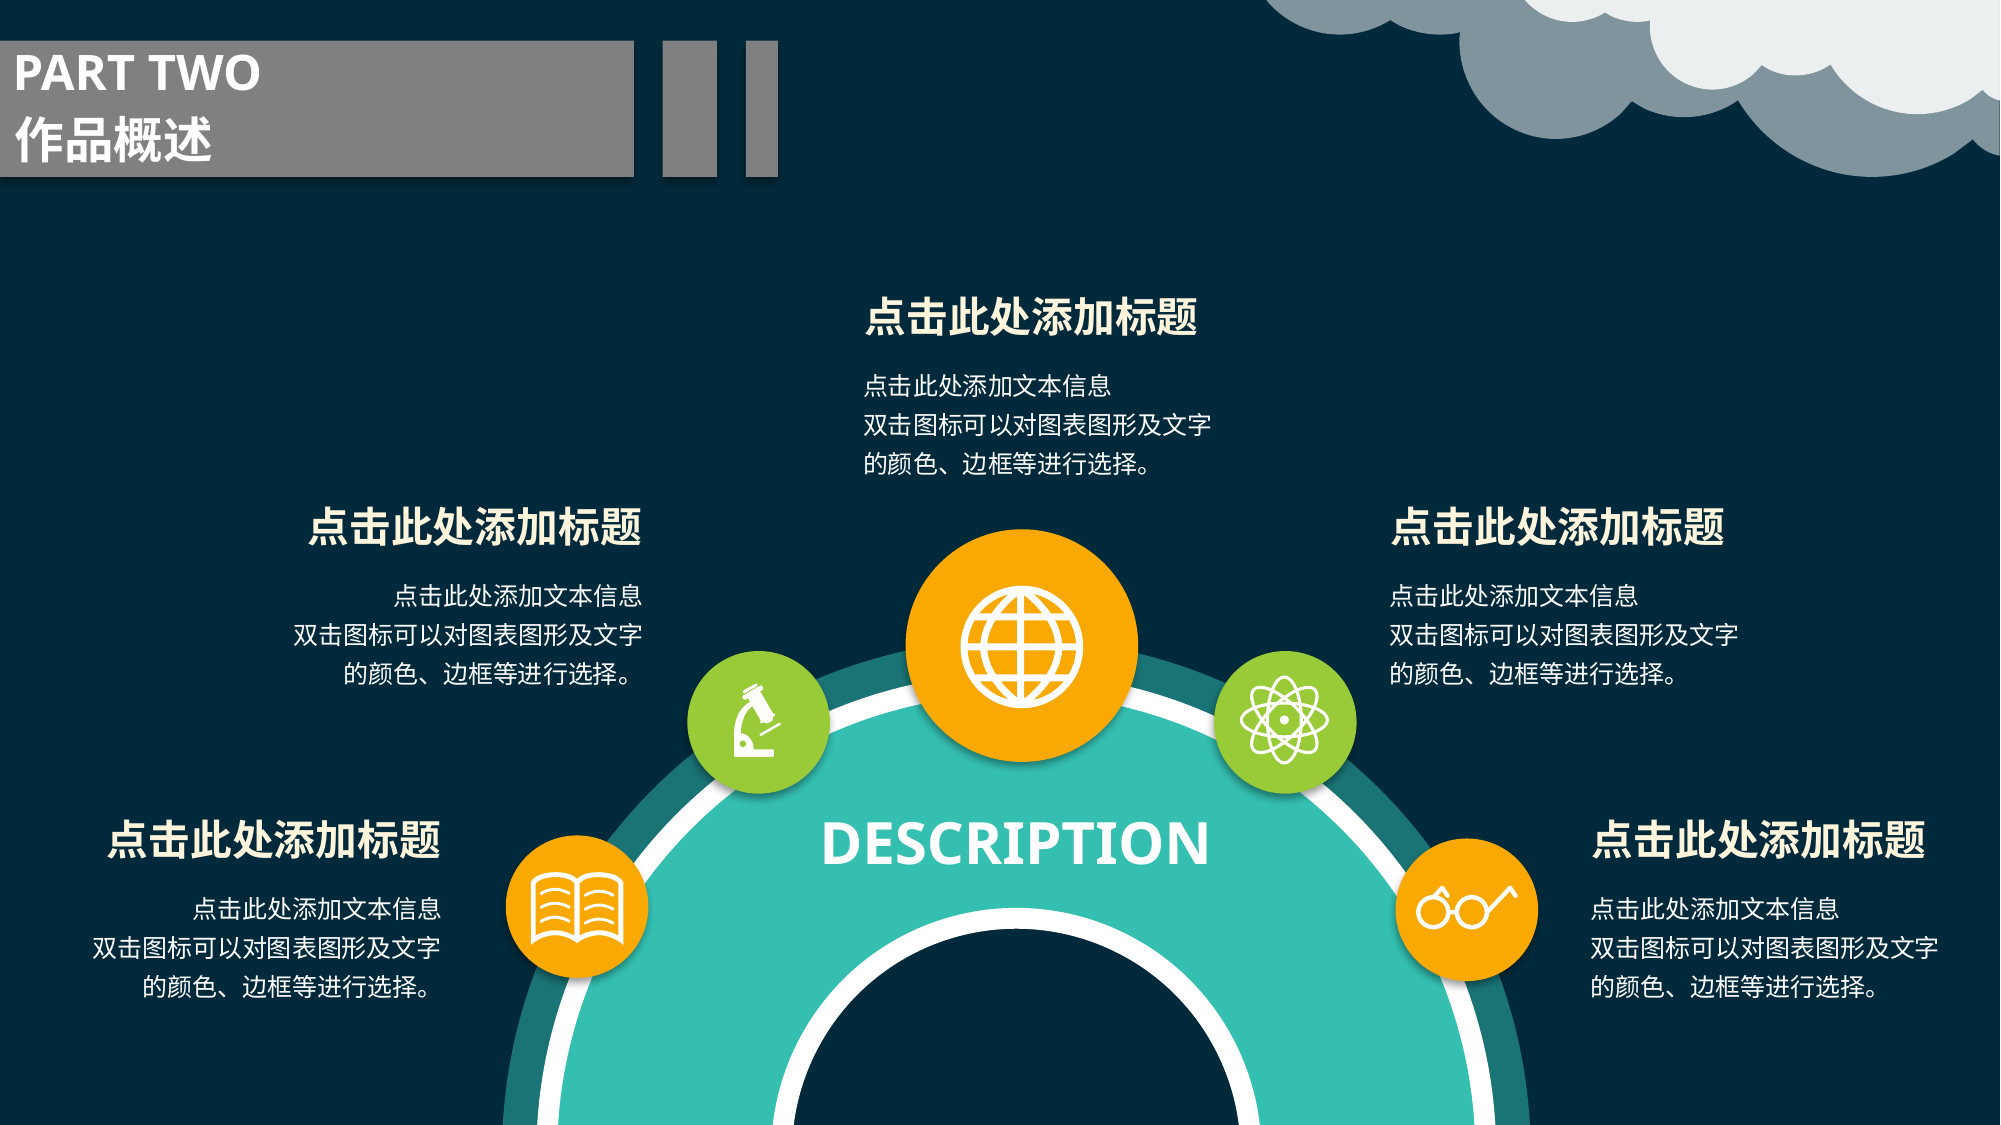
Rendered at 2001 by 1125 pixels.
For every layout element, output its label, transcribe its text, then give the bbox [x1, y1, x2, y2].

text_box 点击此处添加文本信息 双击图标可以对图表图形及文字的颜色、边框等进行选择。 [276, 564, 658, 696]
text_box 点击此处添加文本信息 双击图标可以对图表图形及文字的颜色、边框等进行选择。 [1575, 877, 1958, 1009]
text_box DESCRIPTION [804, 798, 1227, 884]
text_box 点击此处添加标题 [292, 493, 657, 559]
text_box [612, 758, 712, 859]
text_box 点击此处添加文本信息 双击图标可以对图表图形及文字的颜色、边框等进行选择。 [1374, 564, 1757, 696]
text_box [1139, 654, 1213, 723]
text_box 点击此处添加文本信息 双击图标可以对图表图形及文字的颜色、边框等进行选择。 [75, 877, 458, 1009]
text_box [1395, 838, 1539, 982]
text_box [1213, 650, 1357, 794]
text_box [687, 650, 830, 794]
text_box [905, 529, 1139, 762]
text_box [1458, 983, 1530, 1125]
text_box [830, 652, 905, 719]
text_box 点击此处添加文本信息 双击图标可以对图表图形及文字的颜色、边框等进行选择。 [848, 354, 1230, 486]
text_box 点击此处添加标题 [1576, 806, 1942, 872]
text_box [502, 978, 576, 1125]
text_box 点击此处添加标题 [91, 806, 456, 872]
list PART TWO [0, 40, 634, 108]
text_box [547, 696, 1485, 1125]
text_box 点击此处添加标题 [1375, 493, 1741, 559]
picture [784, 919, 1249, 1125]
list 作品概述 [0, 108, 634, 177]
text_box [1322, 767, 1423, 874]
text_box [505, 835, 649, 978]
text_box 点击此处添加标题 [849, 283, 1214, 349]
